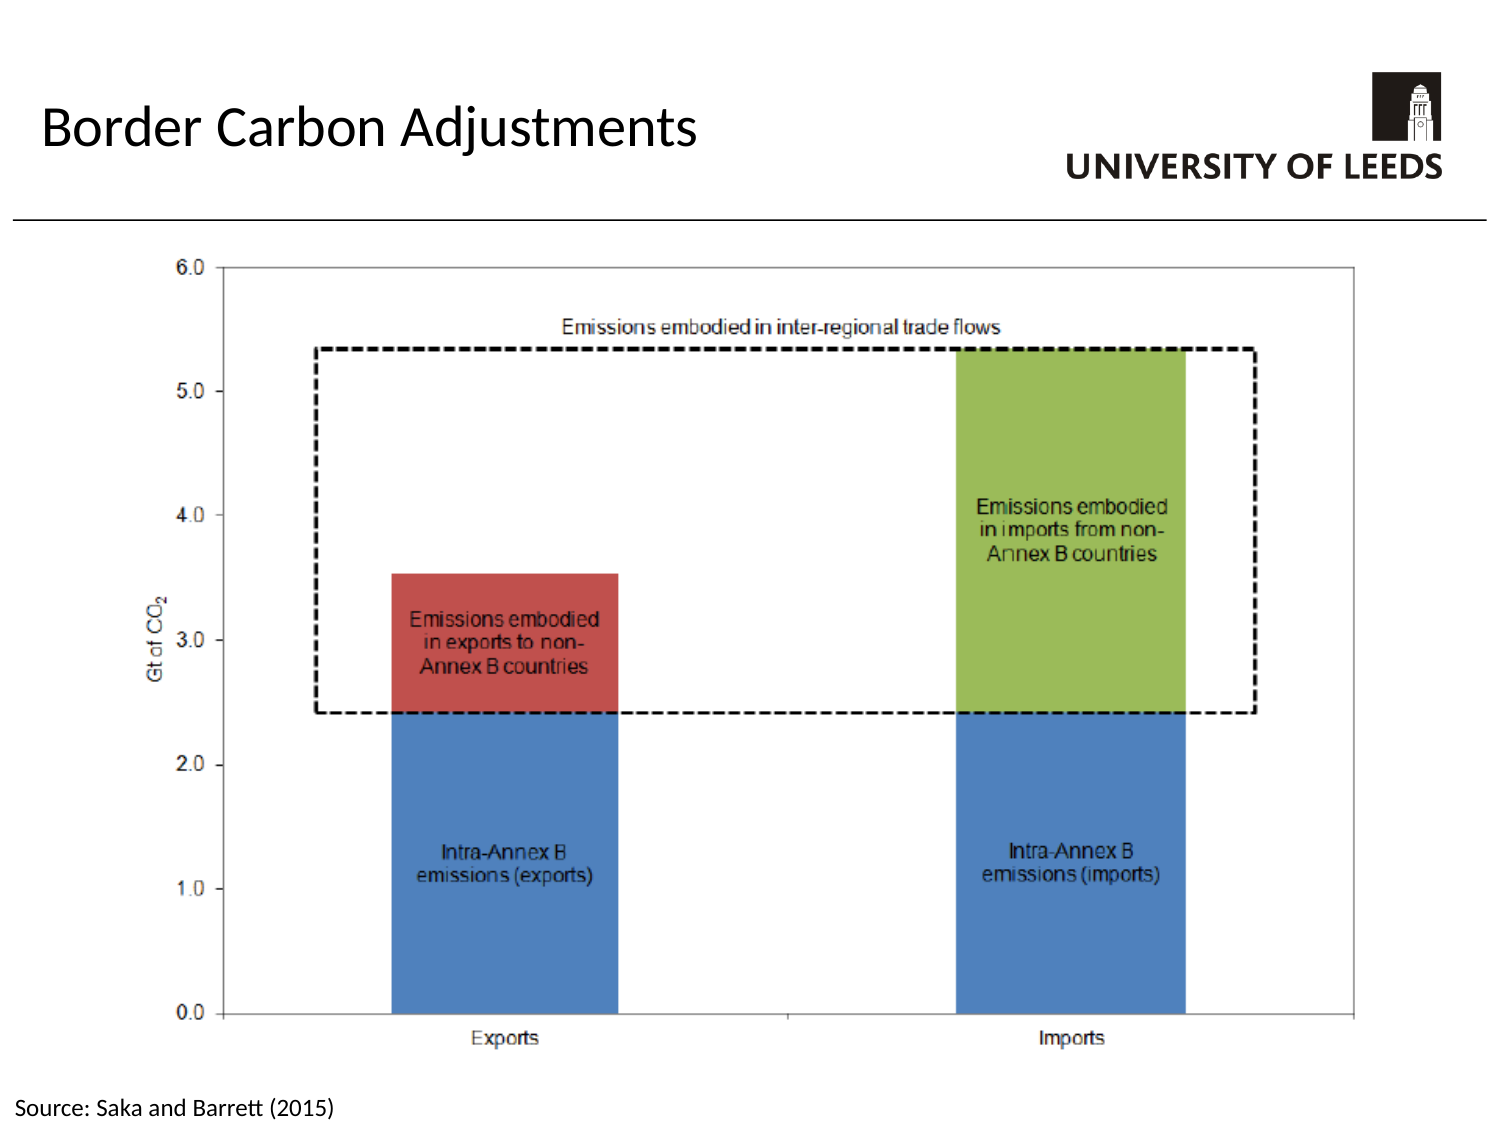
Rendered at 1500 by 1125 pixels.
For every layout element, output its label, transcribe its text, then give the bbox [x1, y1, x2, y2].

picture [111, 239, 1380, 1059]
picture [1067, 72, 1442, 179]
text_box Source: Saka and Barrett (2015) [0, 1084, 762, 1125]
text_box Border Carbon Adjustments [41, 42, 922, 164]
